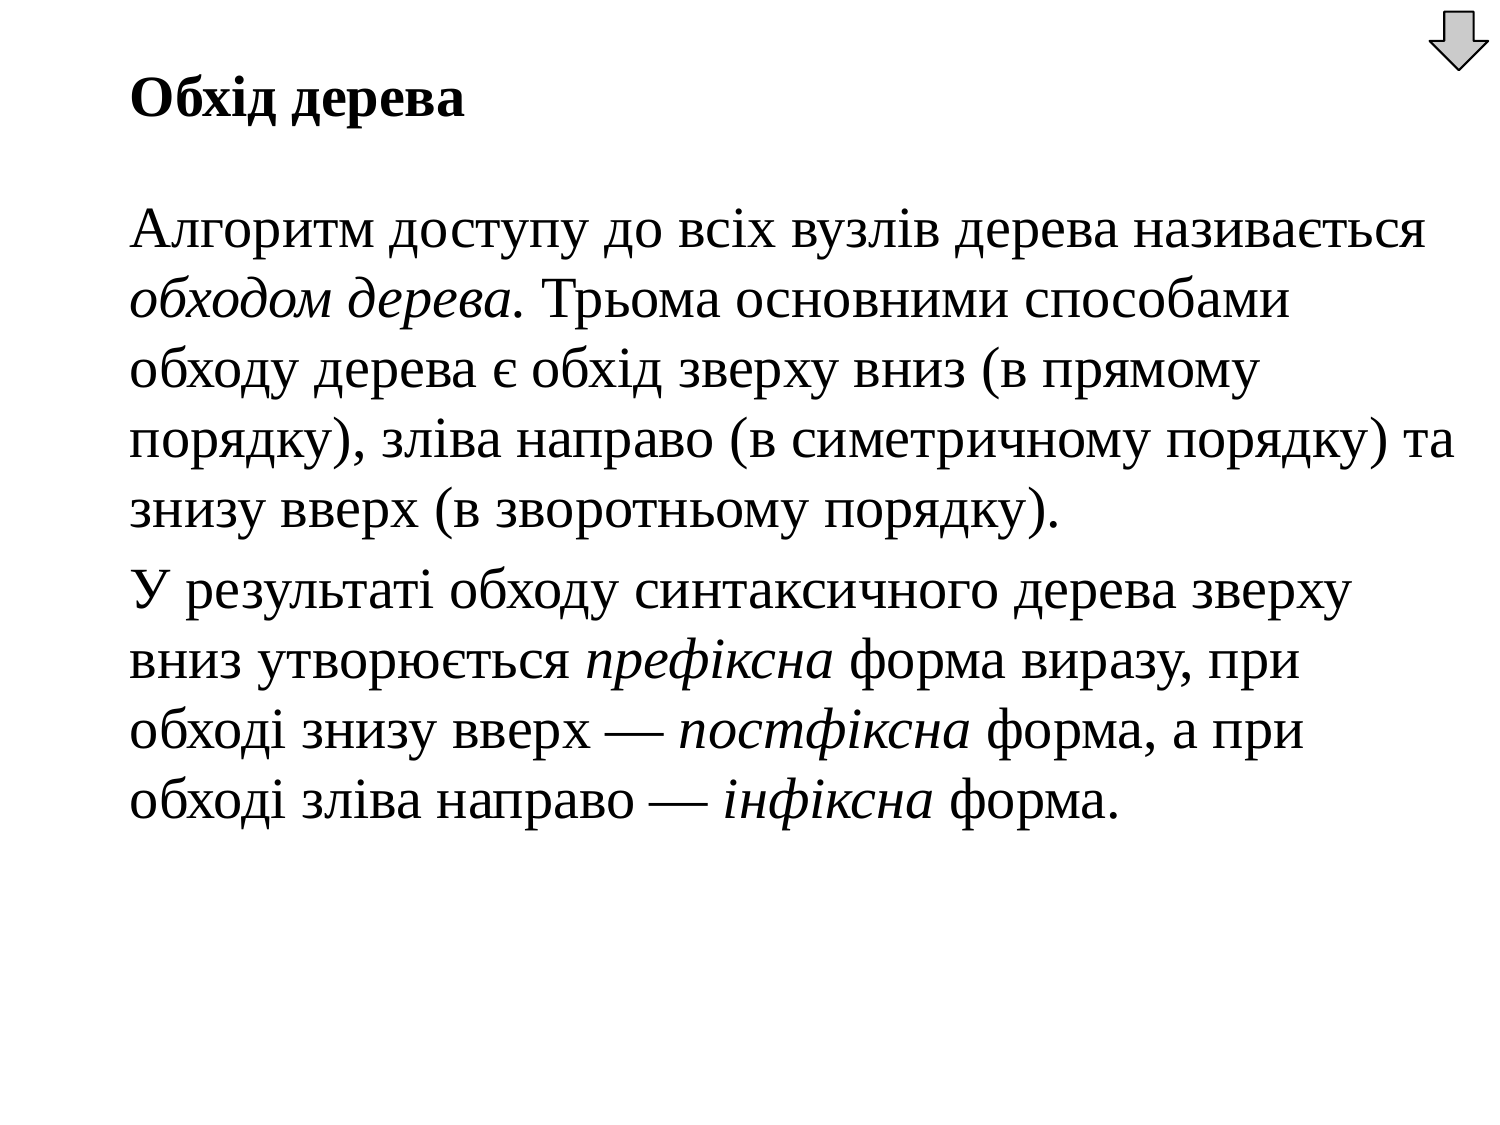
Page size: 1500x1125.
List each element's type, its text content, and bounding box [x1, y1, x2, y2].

text_box [1429, 11, 1489, 71]
list Обхід дерева Алгоритм доступу до всіх вузлів дерева називається обходом дерева. Трьома основними способами обходу дерева є обхід зверху вниз (в прямому порядку), зліва направо (в симетричному порядку) та знизу вверх (в зворотньому порядку). У результаті обходу синтаксичного дерева зверху вниз утворюється префіксна форма виразу, при обході знизу вверх — постфіксна форма, а при обході зліва направо — інфіксна форма. [0, 58, 1500, 1125]
